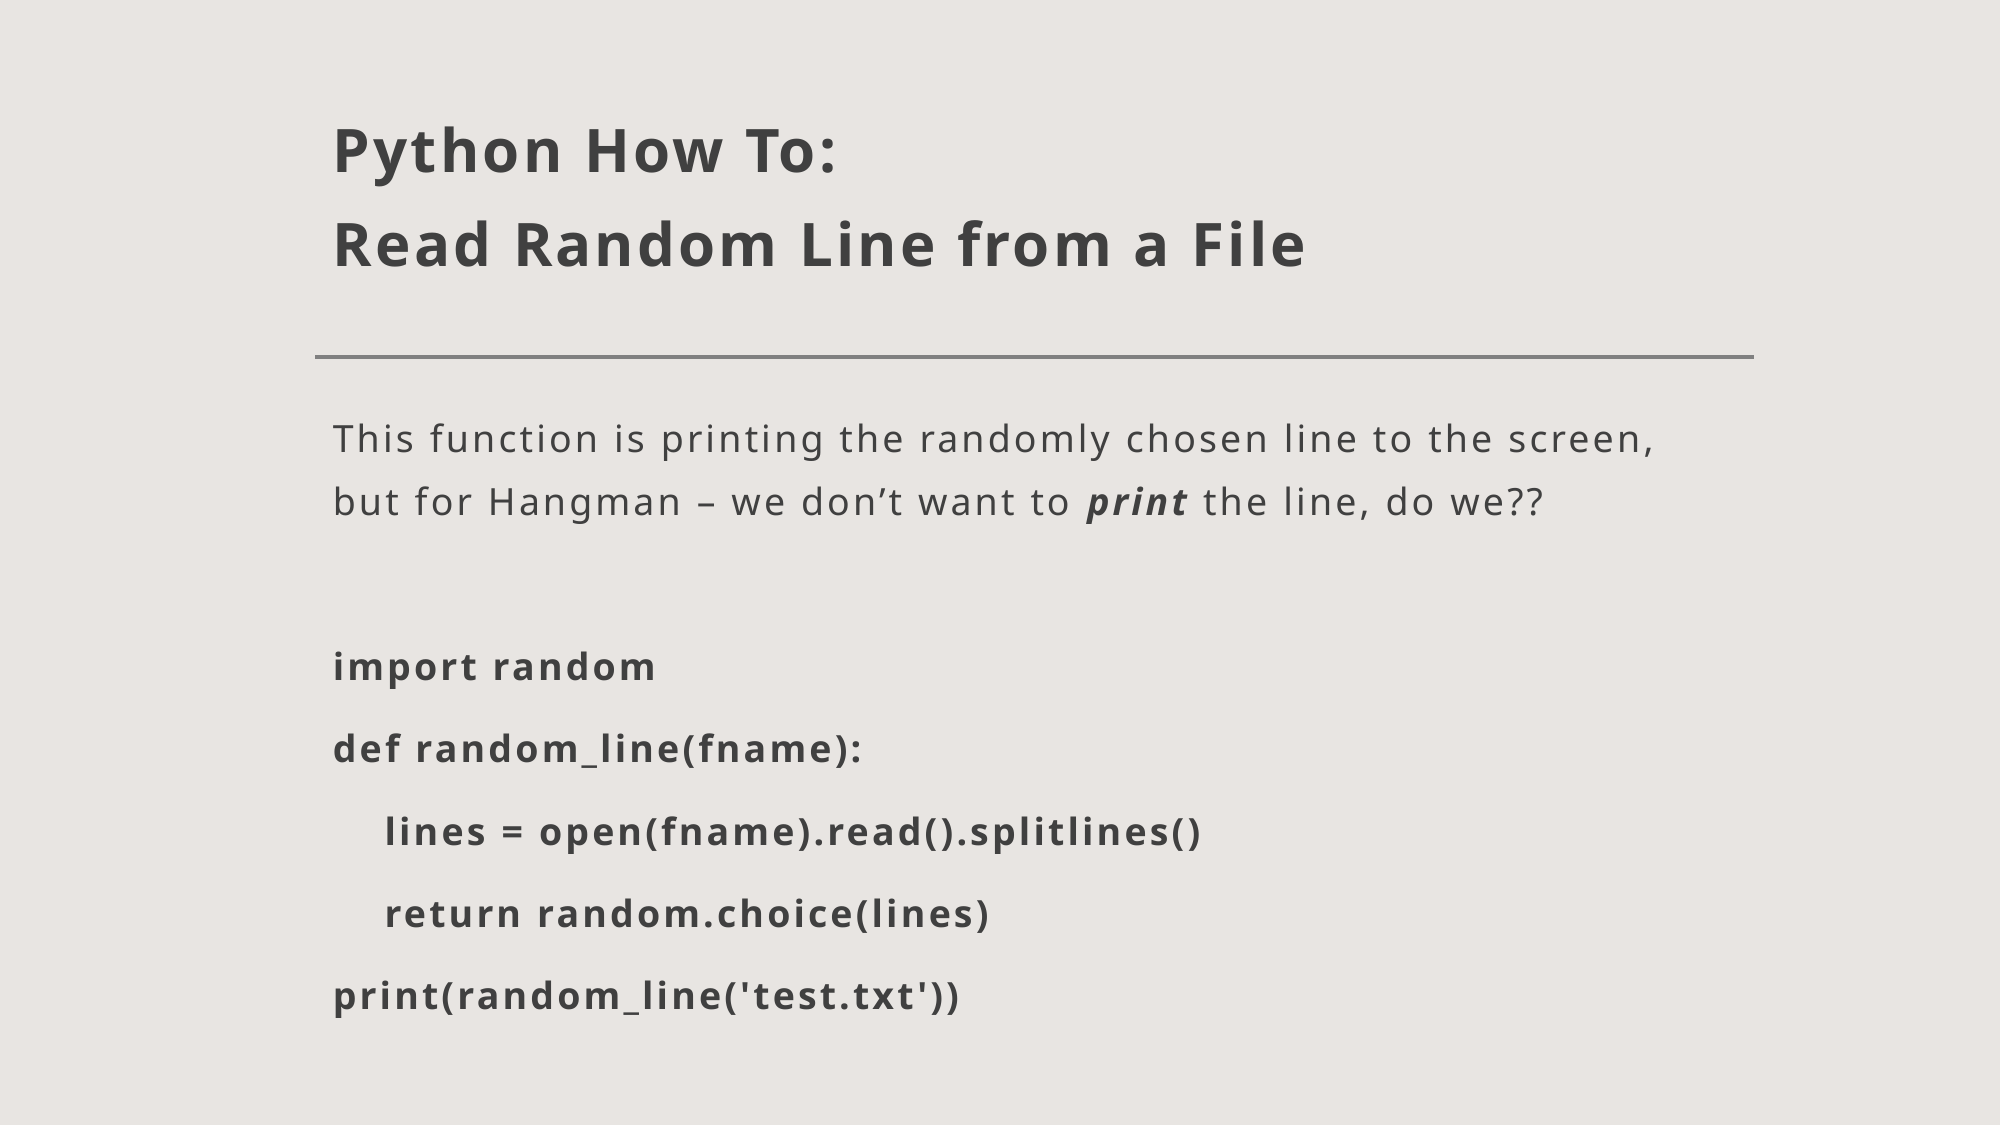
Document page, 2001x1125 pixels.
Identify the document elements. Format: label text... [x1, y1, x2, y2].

list This function is printing the randomly chosen line to the screen, but for Hangman – we don’t want to print the line, do we?? import random def random_line(fname): lines = open(fname).read().splitlines() return random.choice(lines) print(random_line('test.txt')) [315, 379, 1754, 1075]
title Python How To: Read Random Line from a File [315, 72, 1754, 294]
